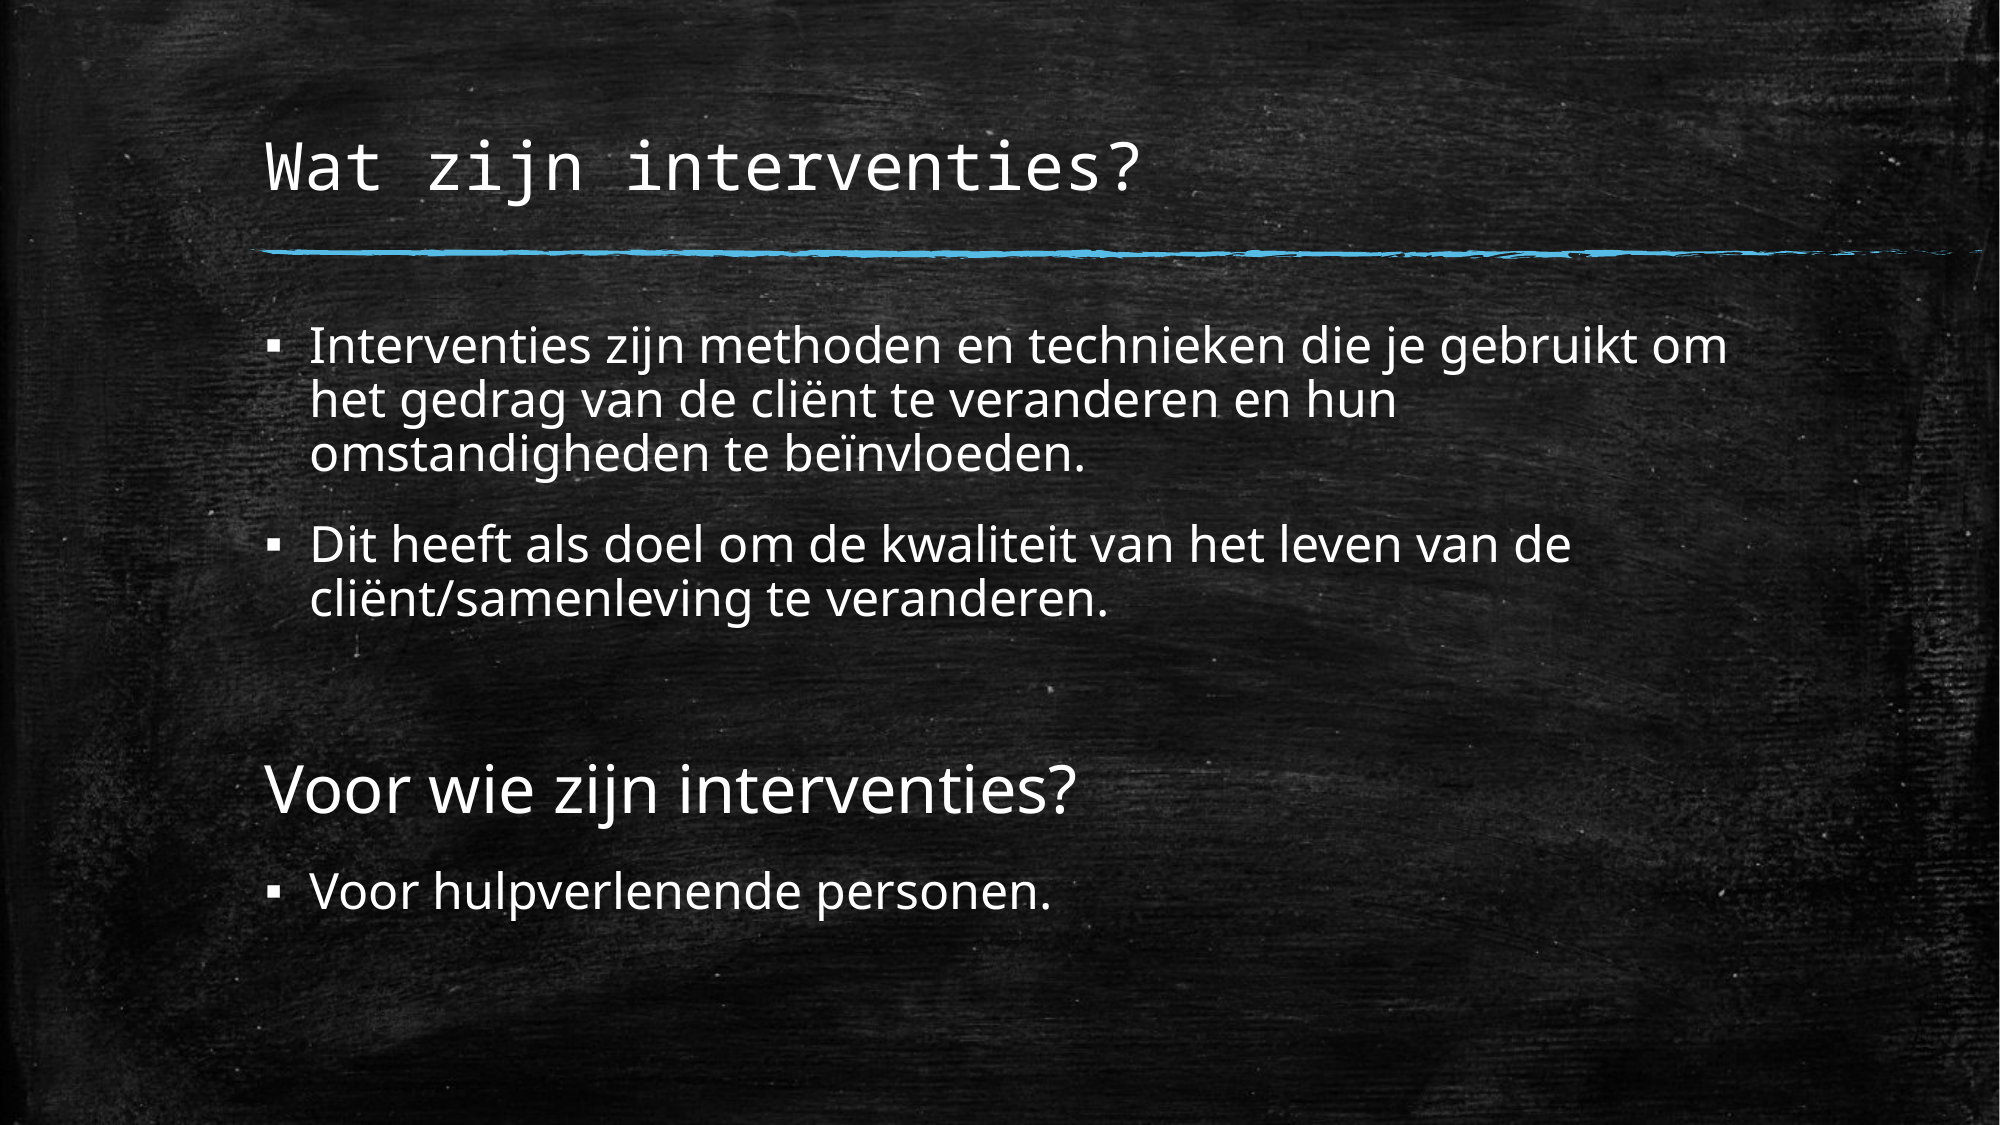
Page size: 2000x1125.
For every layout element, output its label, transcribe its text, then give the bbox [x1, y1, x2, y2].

list Interventies zijn methoden en technieken die je gebruikt om het gedrag van de cliënt te veranderen en hun omstandigheden te beïnvloeden. Dit heeft als doel om de kwaliteit van het leven van de cliënt/samenleving te veranderen. Voor wie zijn interventies? Voor hulpverlenende personen. [249, 312, 1750, 1013]
title Wat zijn interventies? [249, 45, 1750, 213]
